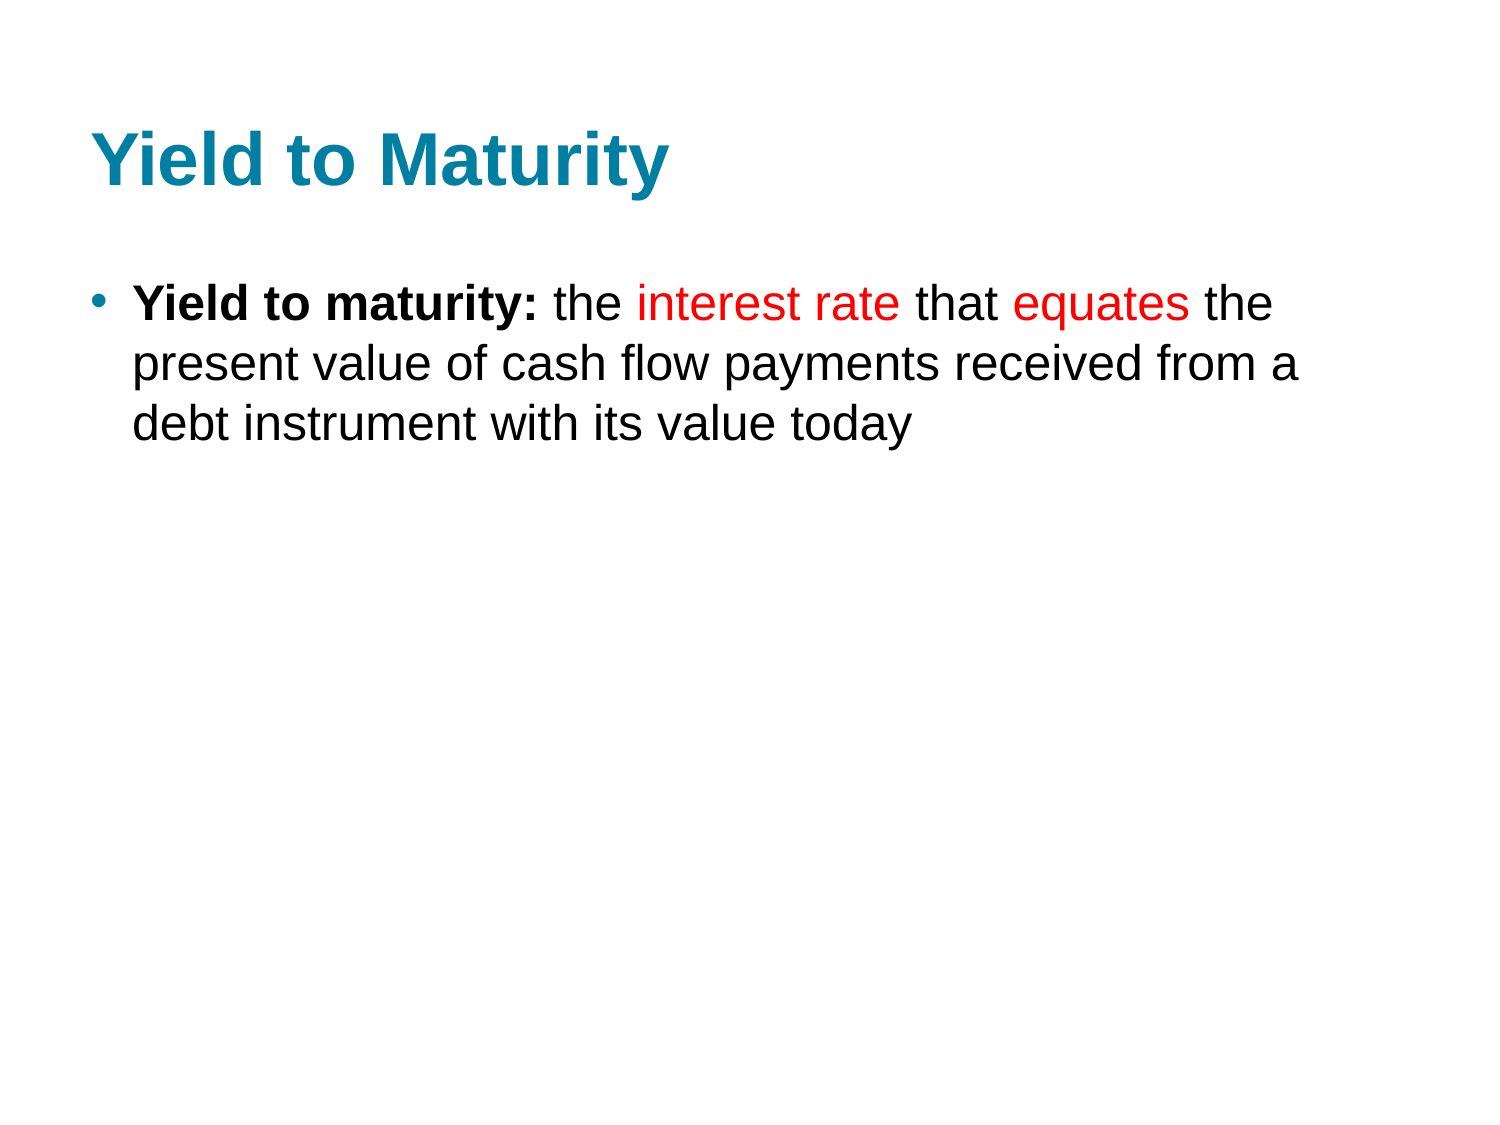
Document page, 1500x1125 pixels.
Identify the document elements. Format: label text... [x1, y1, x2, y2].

title Yield to Maturity [75, 35, 1425, 216]
list Yield to maturity: the interest rate that equates the present value of cash flow payments received from a debt instrument with its value today [75, 255, 1426, 1021]
